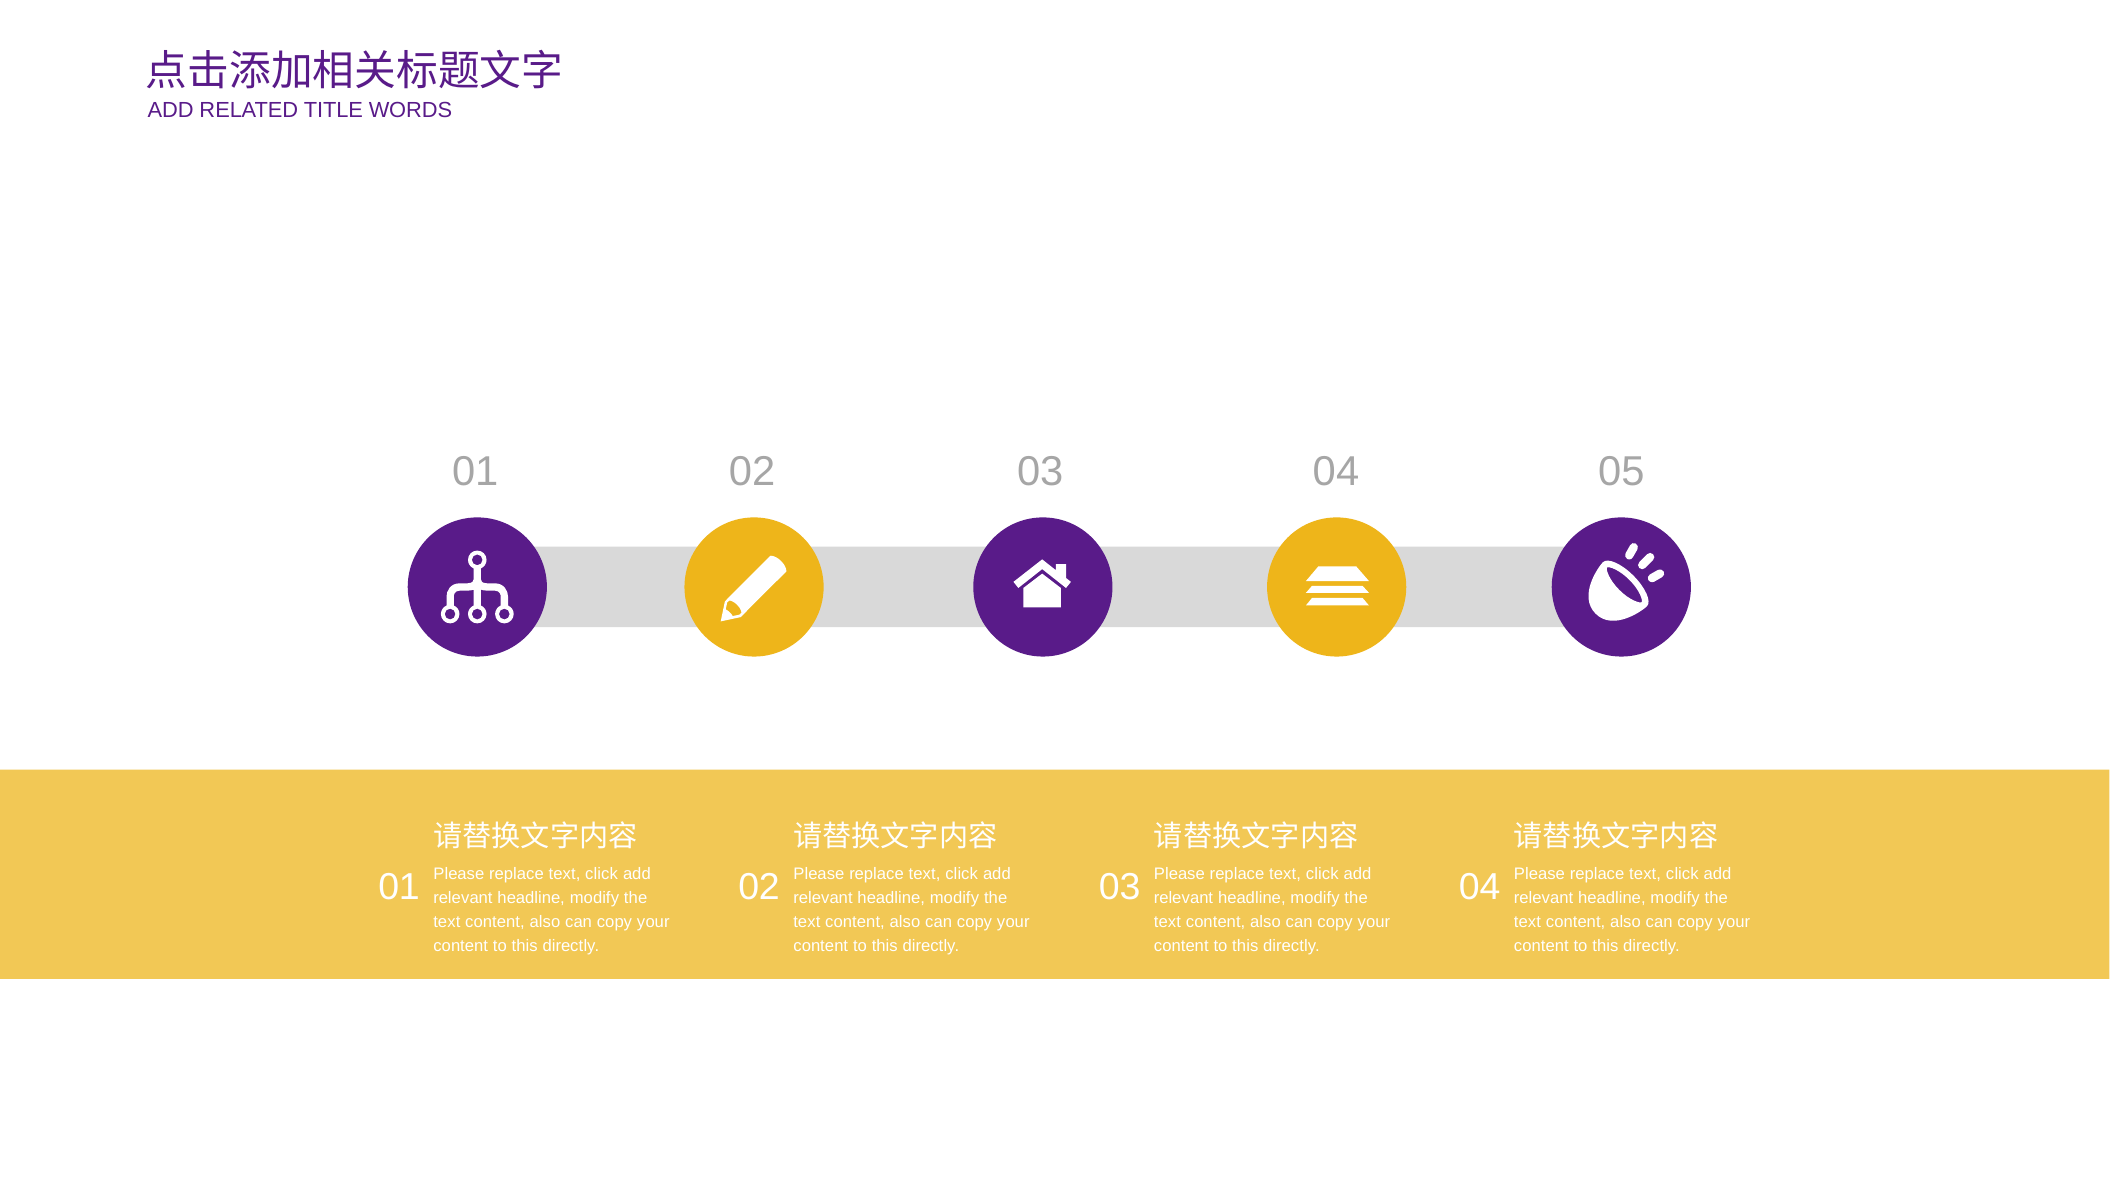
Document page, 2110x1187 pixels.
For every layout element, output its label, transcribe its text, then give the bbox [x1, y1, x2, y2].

text_box 04 [1458, 852, 1501, 907]
text_box 请替换文字内容 [1153, 810, 1359, 852]
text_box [407, 517, 547, 657]
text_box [1551, 517, 1691, 657]
text_box 请替换文字内容 [1513, 810, 1719, 852]
text_box 点击添加相关标题文字 [145, 43, 564, 95]
text_box [1113, 546, 1267, 628]
text_box 请替换文字内容 [793, 810, 999, 852]
text_box 请替换文字内容 [433, 810, 639, 852]
text_box 01 [437, 426, 514, 502]
text_box 05 [1577, 426, 1665, 502]
text_box 01 [378, 852, 421, 907]
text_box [1267, 517, 1407, 657]
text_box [684, 517, 824, 657]
text_box [0, 769, 2110, 980]
text_box 04 [1297, 426, 1374, 502]
text_box Please replace text, click add relevant headline, modify the text content, also can copy your content to this directly. [433, 859, 680, 955]
text_box 02 [714, 426, 791, 502]
text_box ADD RELATED TITLE WORDS [147, 96, 453, 123]
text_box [973, 517, 1113, 657]
text_box [824, 546, 973, 628]
text_box Please replace text, click add relevant headline, modify the text content, also can copy your content to this directly. [1154, 859, 1401, 955]
text_box Please replace text, click add relevant headline, modify the text content, also can copy your content to this directly. [1513, 859, 1761, 955]
text_box 03 [1002, 426, 1079, 502]
text_box 02 [738, 852, 780, 907]
text_box [547, 546, 684, 628]
text_box [1407, 546, 1551, 628]
text_box 03 [1098, 852, 1141, 907]
text_box Please replace text, click add relevant headline, modify the text content, also can copy your content to this directly. [793, 859, 1040, 955]
